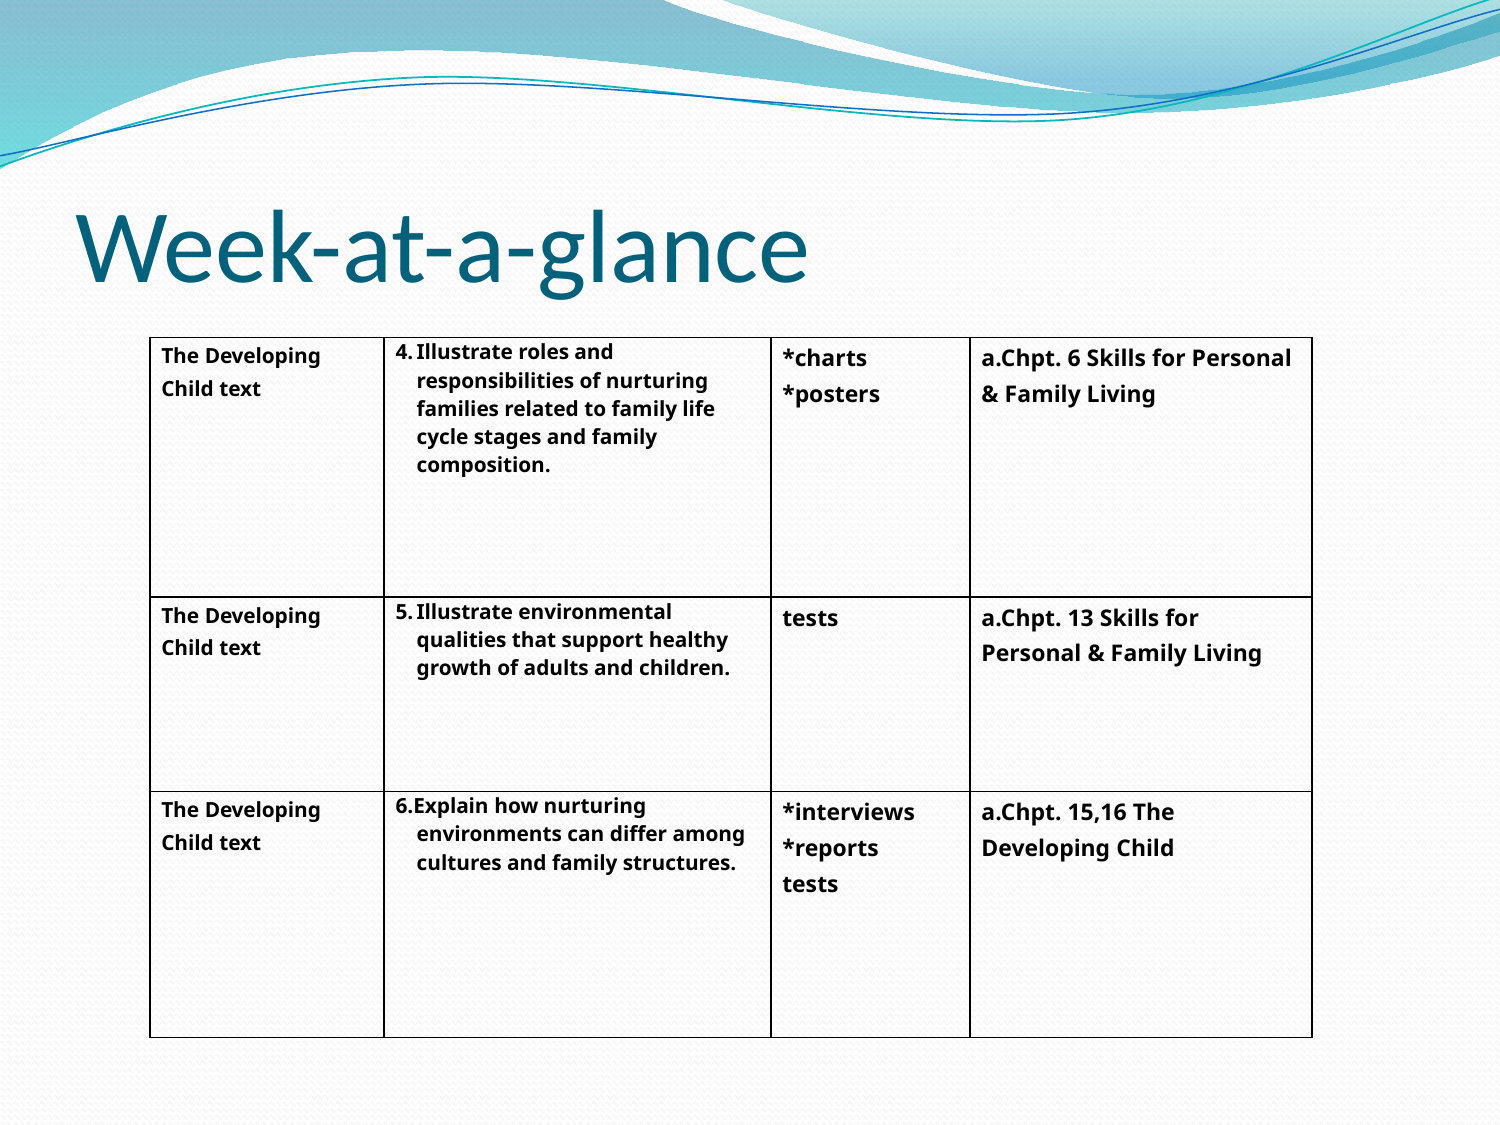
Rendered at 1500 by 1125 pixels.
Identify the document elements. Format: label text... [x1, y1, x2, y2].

table_header 4. Illustrate roles and responsibilities of nurturing families related to family life cycle stages and family composition. [385, 338, 770, 596]
table_header The Developing Child text [151, 338, 383, 596]
table_header a.Chpt. 6 Skills for Personal & Family Living [971, 338, 1311, 596]
table_cell a.Chpt. 13 Skills for Personal & Family Living [971, 598, 1311, 791]
table_cell The Developing Child text [151, 598, 383, 791]
title Week-at-a-glance [75, 115, 1425, 303]
table_cell a.Chpt. 15,16 The Developing Child [971, 792, 1311, 1037]
table_header *charts *posters [772, 338, 969, 596]
table_cell tests [772, 598, 969, 791]
table_cell The Developing Child text [151, 792, 383, 1037]
table_cell 5. Illustrate environmental qualities that support healthy growth of adults and children. [385, 598, 770, 791]
table_cell *interviews *reports tests [772, 792, 969, 1037]
table_cell 6.Explain how nurturing environments can differ among cultures and family structures. [385, 792, 770, 1037]
